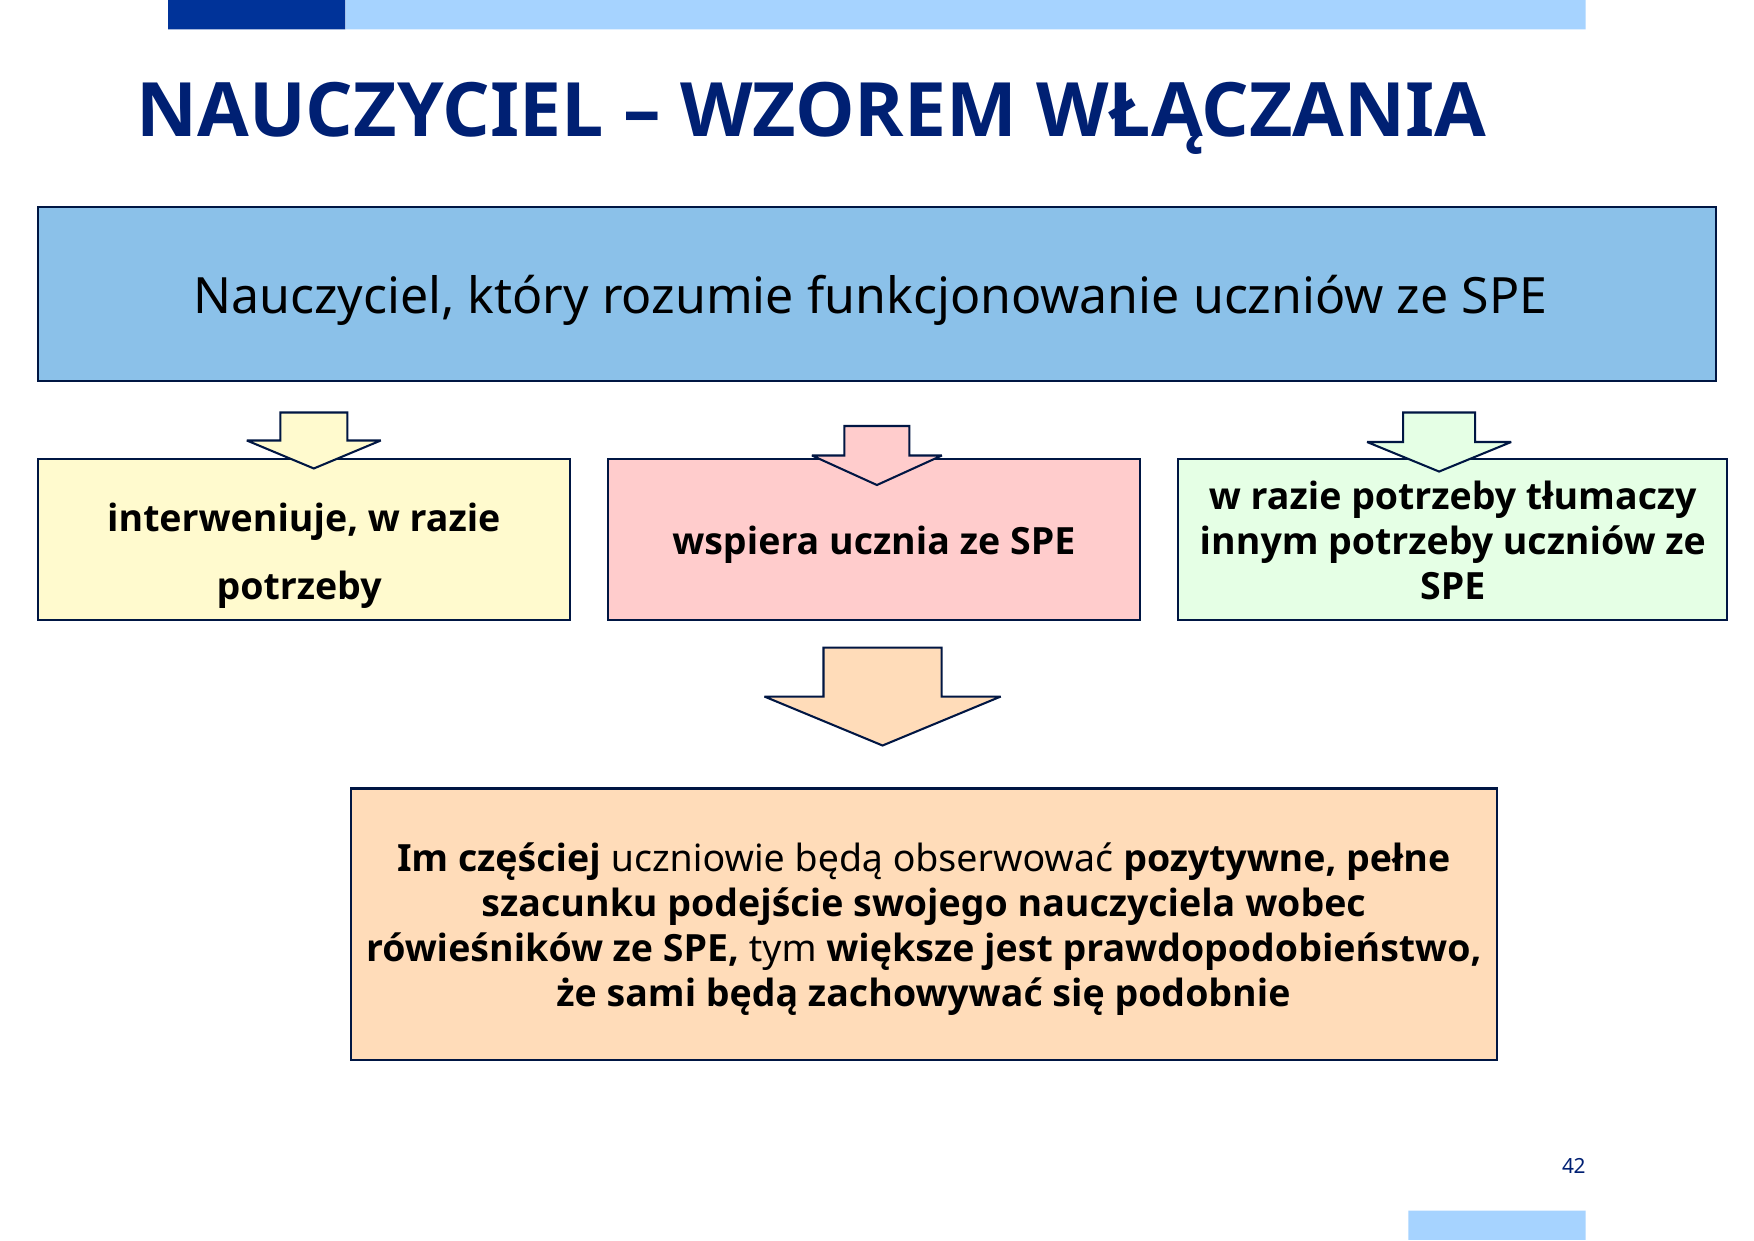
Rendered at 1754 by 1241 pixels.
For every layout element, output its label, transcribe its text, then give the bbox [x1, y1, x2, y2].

slide_number 42 [1408, 1151, 1586, 1182]
title NAUCZYCIEL – WZOREM WŁĄCZANIA [38, 76, 1586, 206]
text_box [1178, 412, 1728, 620]
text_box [608, 425, 1140, 620]
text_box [351, 647, 1497, 1061]
text_box Nauczyciel, który rozumie funkcjonowanie uczniów ze SPE [37, 206, 1717, 382]
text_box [38, 412, 570, 620]
